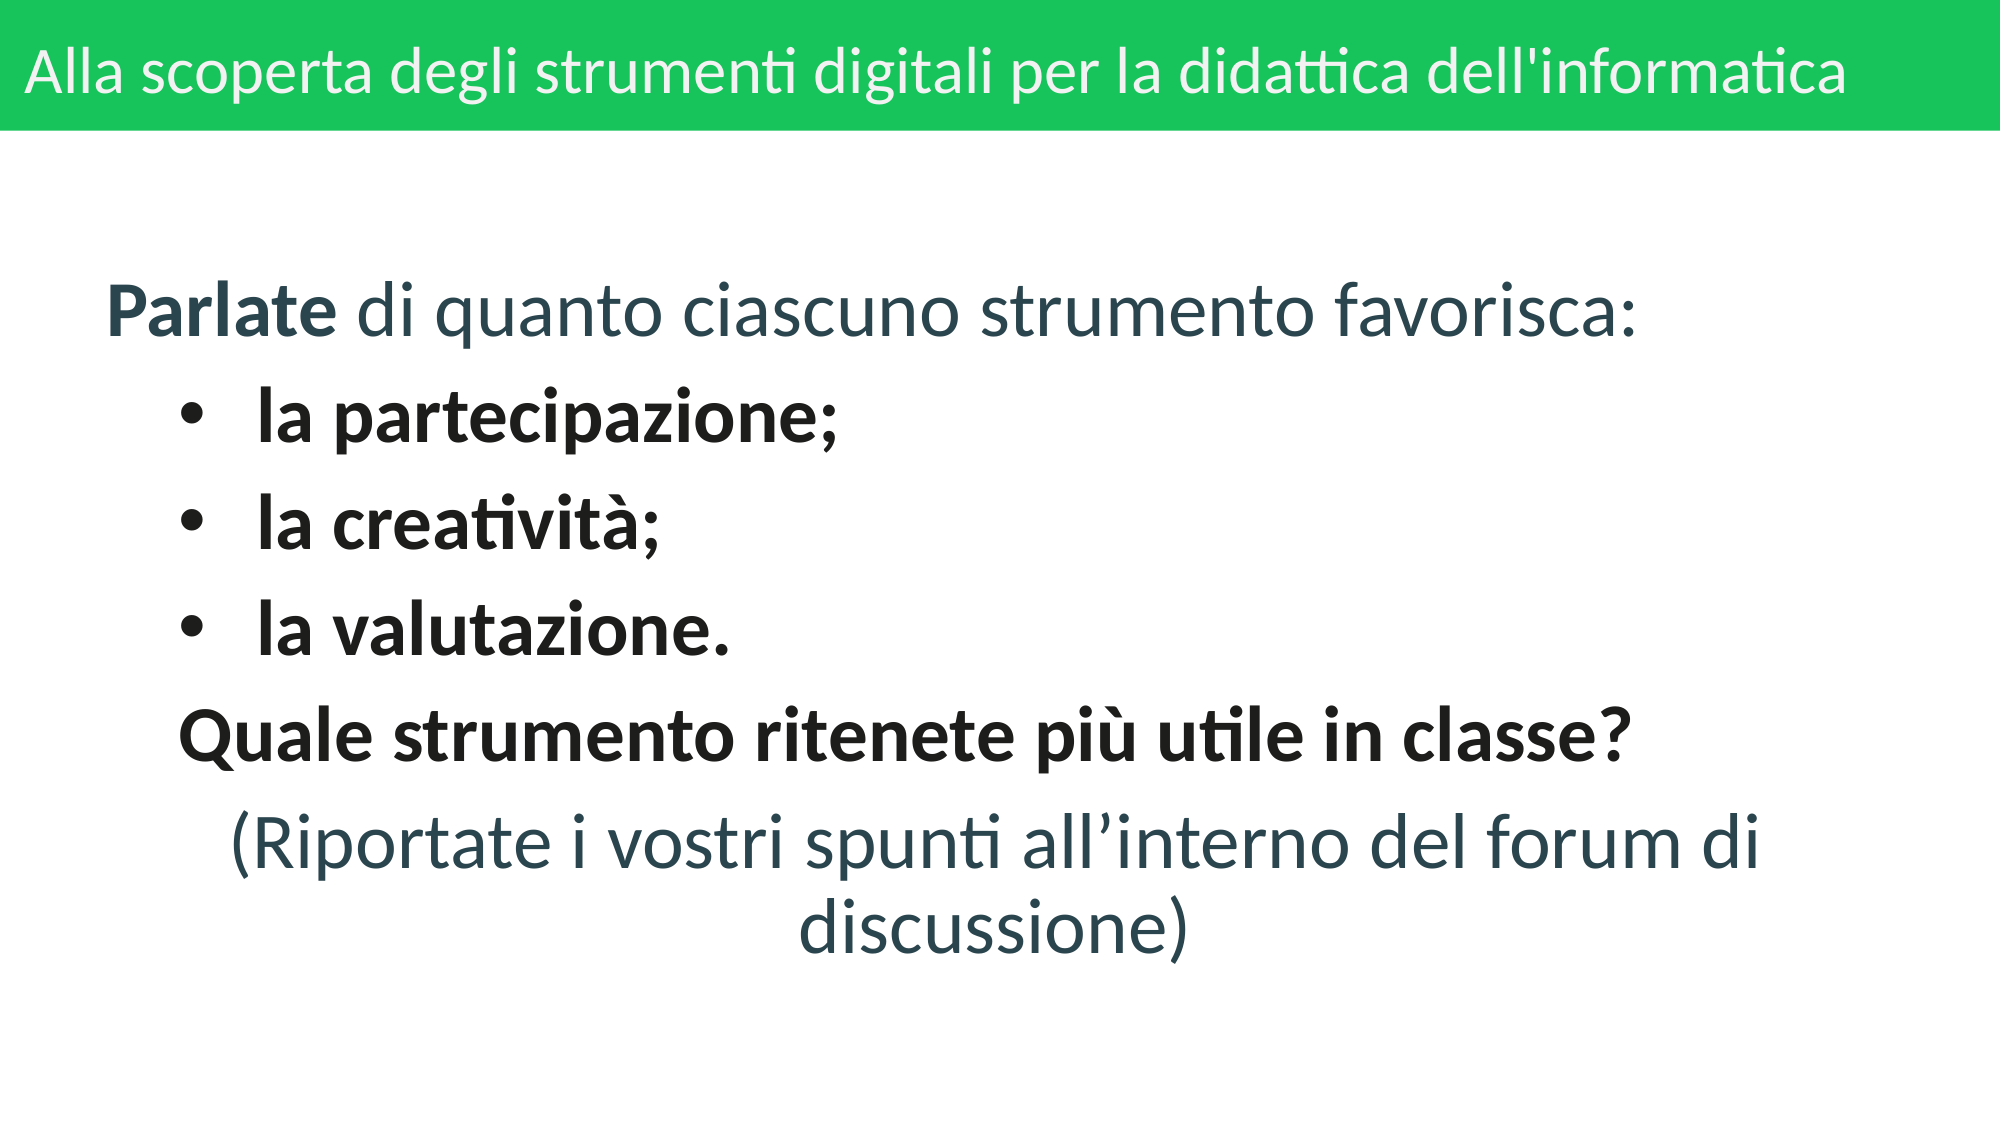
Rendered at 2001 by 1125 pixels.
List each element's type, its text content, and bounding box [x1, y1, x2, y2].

list Parlate di quanto ciascuno strumento favorisca: la partecipazione; la creatività; la valutazione. Quale strumento ritenete più utile in classe? (Riportate i vostri spunti all’interno del forum di discussione) [16, 144, 1976, 1108]
title Alla scoperta degli strumenti digitali per la didattica dell'informatica [16, 13, 1976, 131]
